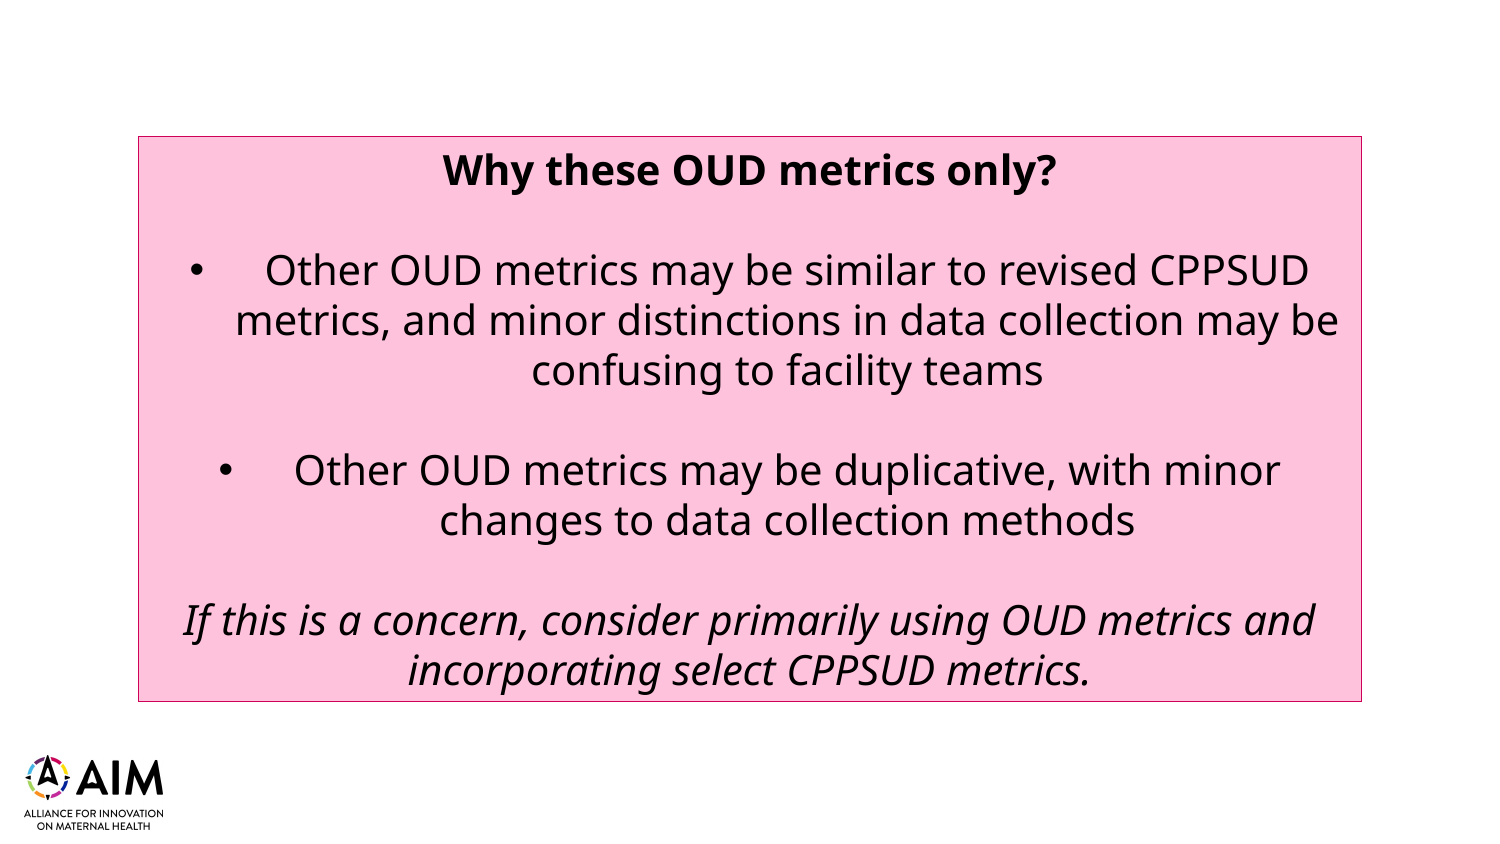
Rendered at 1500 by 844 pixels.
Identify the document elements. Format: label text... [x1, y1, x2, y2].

text_box Why these OUD metrics only? Other OUD metrics may be similar to revised CPPSUD metrics, and minor distinctions in data collection may be confusing to facility teams Other OUD metrics may be duplicative, with minor changes to data collection methods If this is a concern, consider primarily using OUD metrics and incorporating select CPPSUD metrics. [138, 136, 1362, 702]
picture [24, 755, 163, 830]
